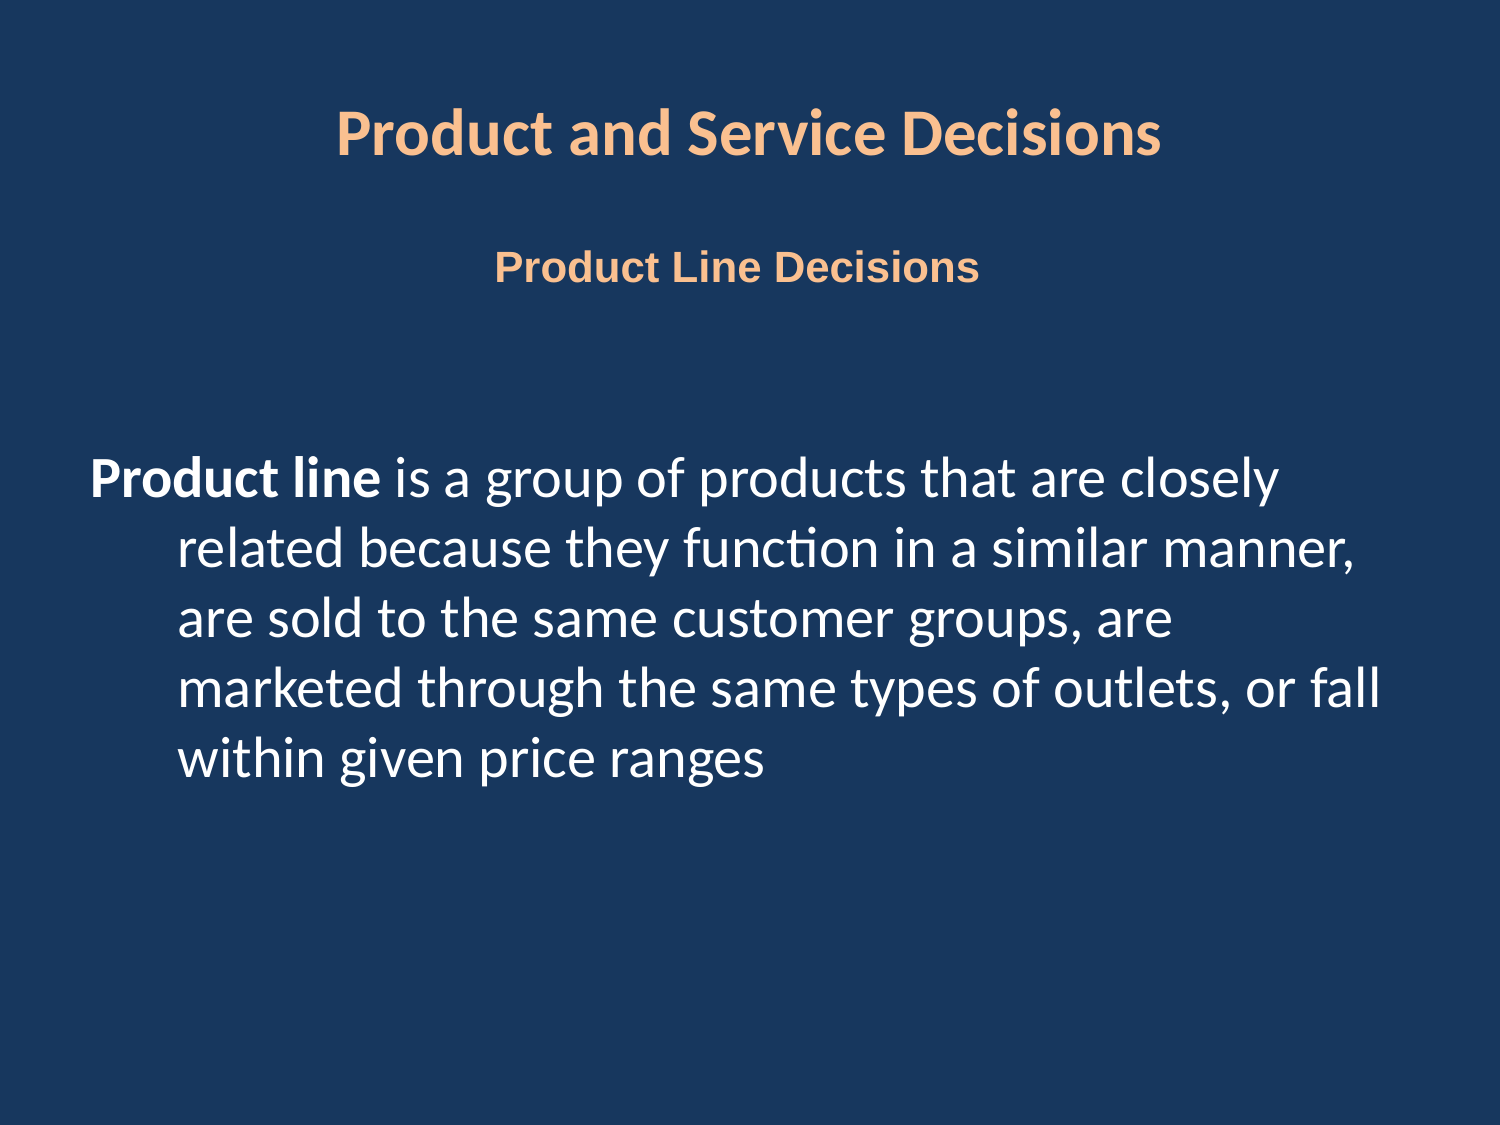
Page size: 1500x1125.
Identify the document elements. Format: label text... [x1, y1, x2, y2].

title Product and Service Decisions [112, 37, 1388, 225]
list Product Line Decisions [150, 237, 1325, 300]
list Product line is a group of products that are closely related because they function in a similar manner, are sold to the same customer groups, are marketed through the same types of outlets, or fall within given price ranges [75, 350, 1425, 1093]
